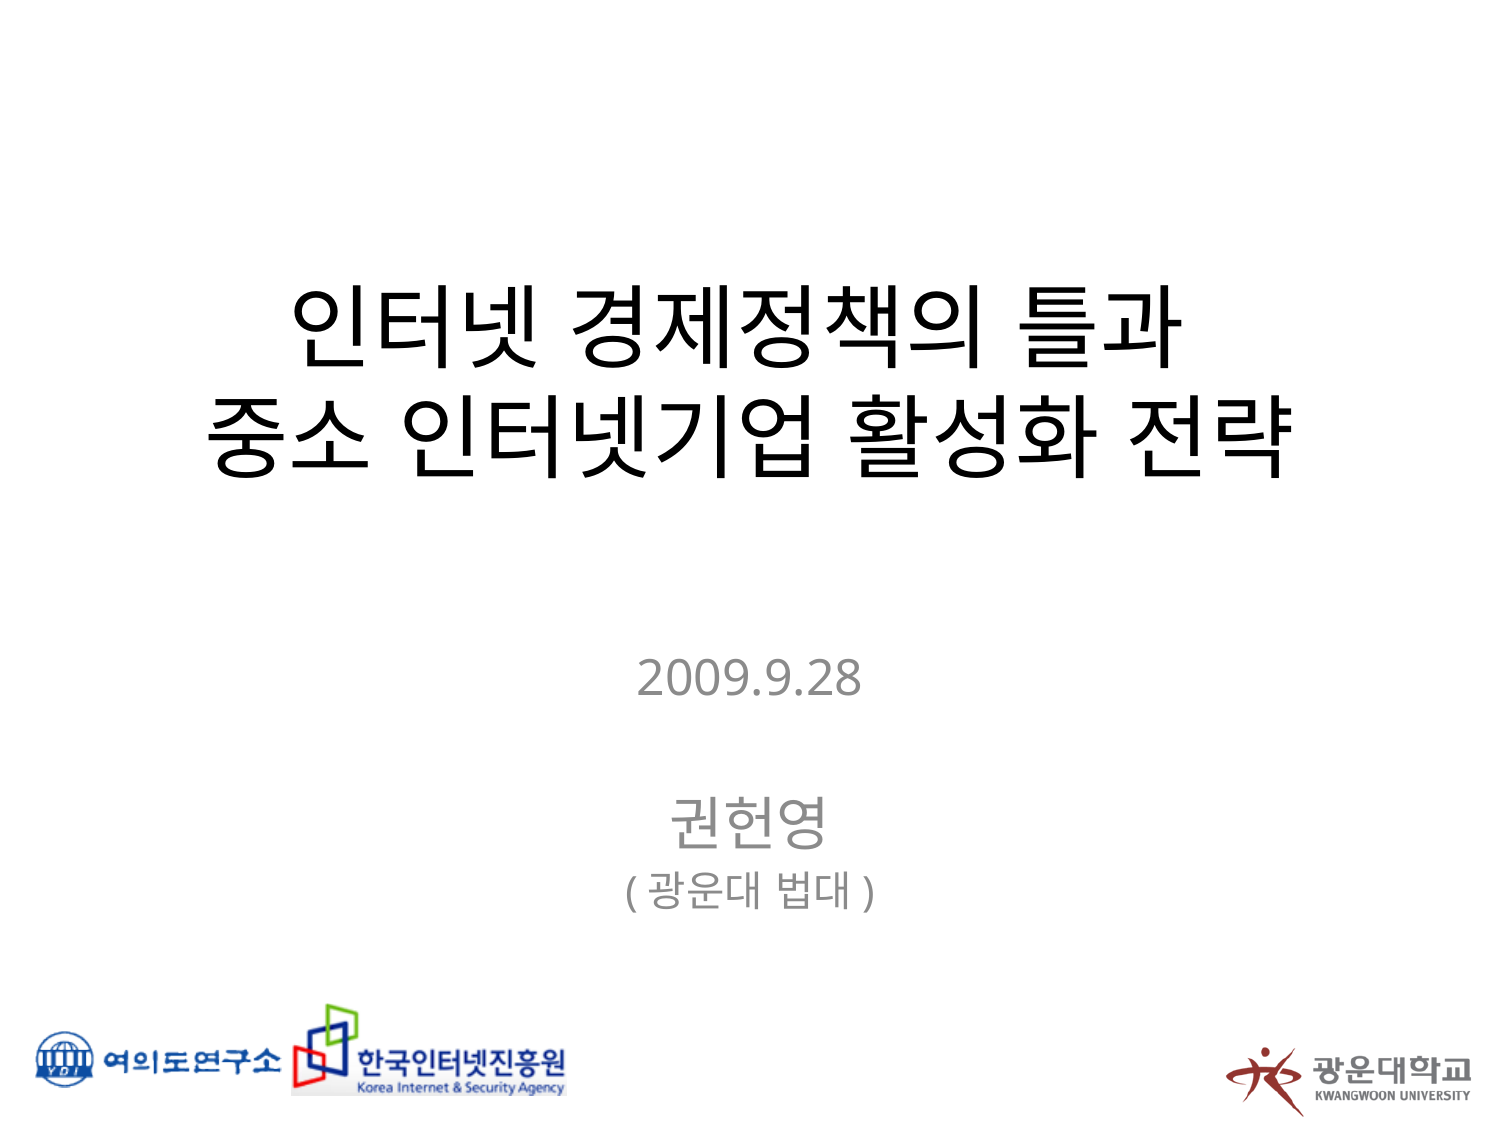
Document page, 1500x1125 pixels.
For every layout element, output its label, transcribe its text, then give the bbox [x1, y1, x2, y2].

picture [34, 1031, 283, 1088]
title 인터넷 경제정책의 틀과 중소 인터넷기업 활성화 전략 [112, 259, 1388, 501]
subtitle 2009.9.28 권헌영 (광운대 법대) [225, 637, 1275, 925]
picture [1218, 1042, 1485, 1125]
picture [291, 1003, 567, 1096]
